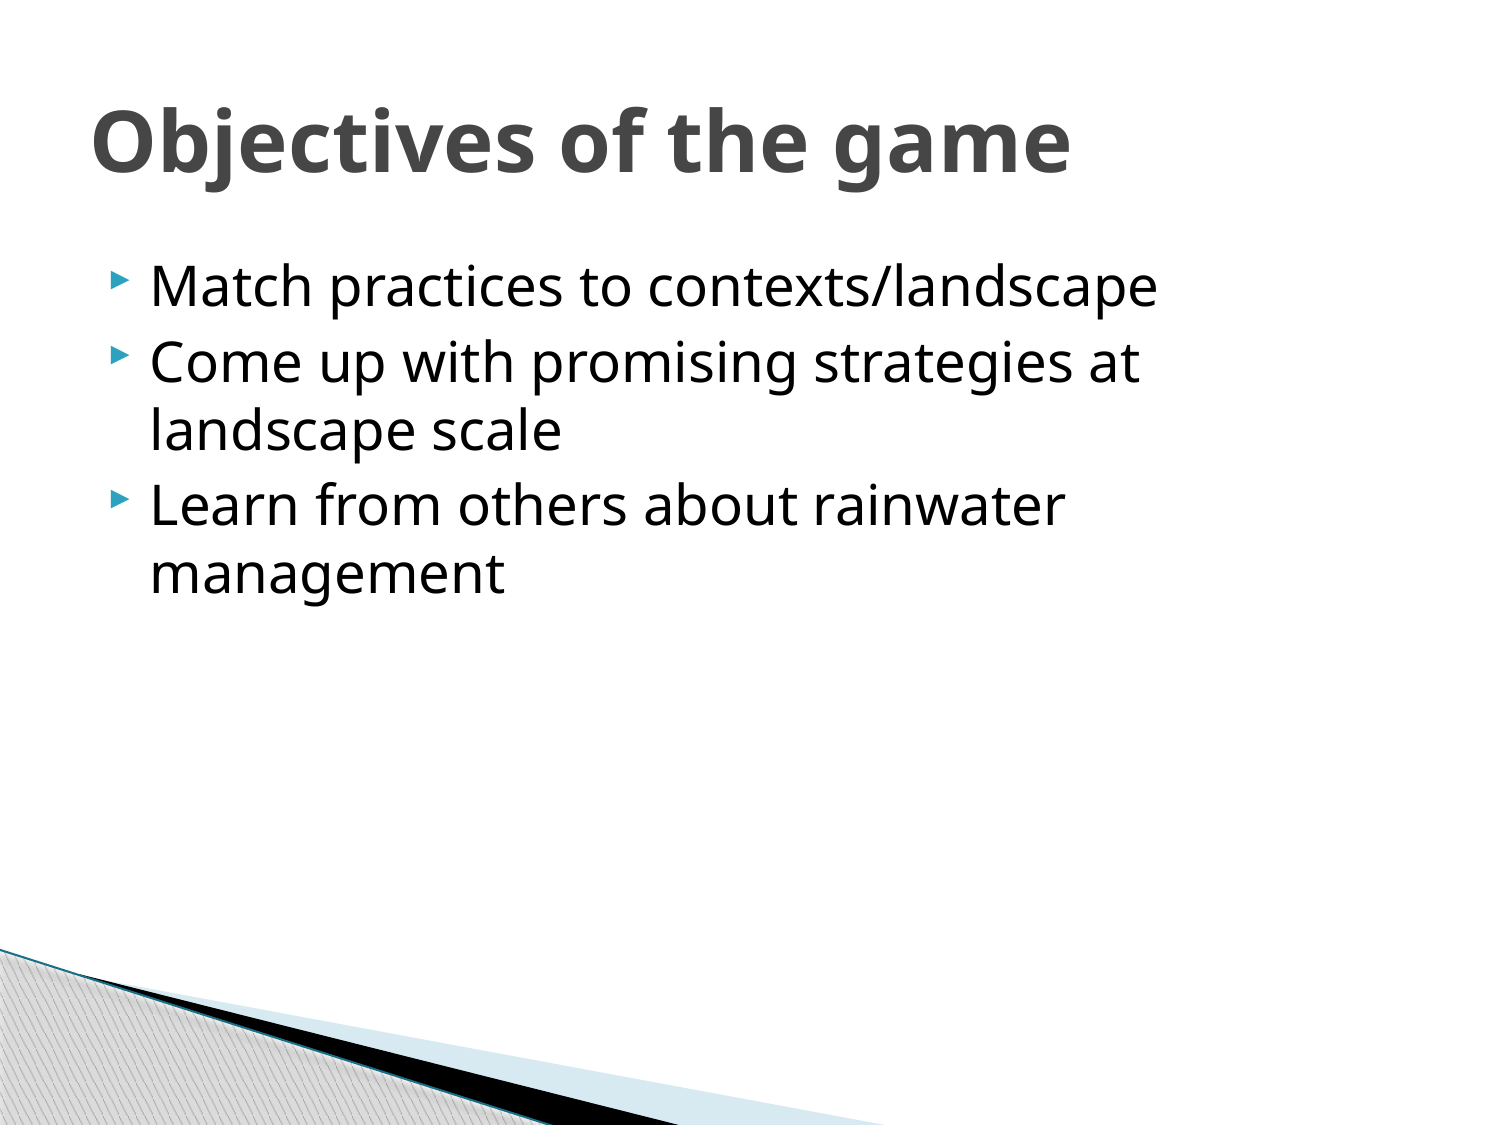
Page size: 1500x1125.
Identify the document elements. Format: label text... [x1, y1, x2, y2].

list Match practices to contexts/landscape Come up with promising strategies at landscape scale Learn from others about rainwater management [75, 243, 1425, 986]
title Objectives of the game [75, 45, 1425, 233]
